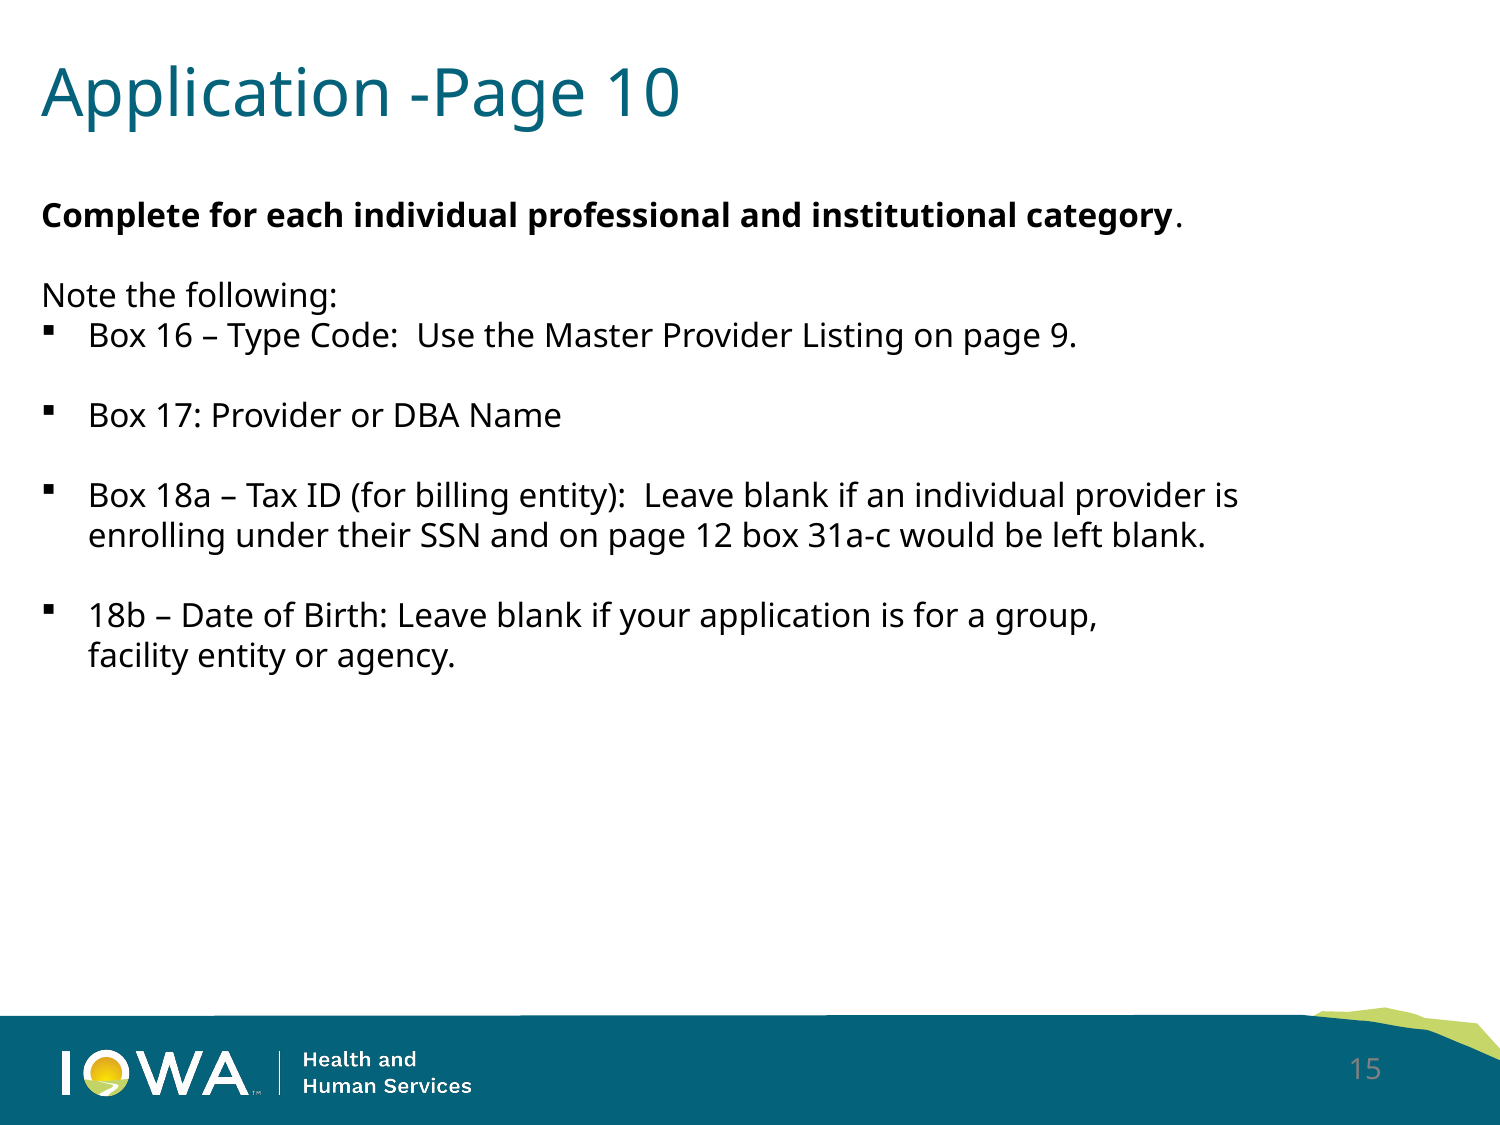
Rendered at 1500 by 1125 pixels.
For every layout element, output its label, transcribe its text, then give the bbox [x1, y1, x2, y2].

picture [305, 1079, 316, 1092]
picture [355, 1083, 361, 1092]
picture [320, 1058, 329, 1065]
picture [405, 1056, 410, 1064]
text_box Application -Page 10 [26, 33, 1295, 158]
picture [84, 1050, 129, 1096]
picture [344, 1083, 349, 1092]
picture [397, 1056, 401, 1066]
slide_number 15 [1059, 1042, 1397, 1103]
picture [203, 1052, 247, 1094]
picture [320, 1083, 325, 1092]
picture [450, 1083, 459, 1092]
picture [334, 1083, 343, 1092]
picture [370, 1083, 375, 1092]
picture [305, 1053, 316, 1066]
picture [63, 1052, 69, 1094]
picture [137, 1052, 202, 1094]
picture [438, 1083, 446, 1092]
picture [385, 1080, 395, 1092]
picture [351, 1053, 357, 1066]
picture [399, 1083, 408, 1092]
picture [366, 1056, 370, 1066]
text_box Complete for each individual professional and institutional category. Note the following: Box 16 – Type Code: Use the Master Provider Listing on page 9. Box 17: Provider or DBA Name Box 18a – Tax ID (for billing entity): Leave blank if an individual provider is enrolling under their SSN and on page 12 box 31a-c would be left blank. 18b – Date of Birth: Leave blank if your application is for a group, facility entity or agency. [26, 187, 1261, 841]
